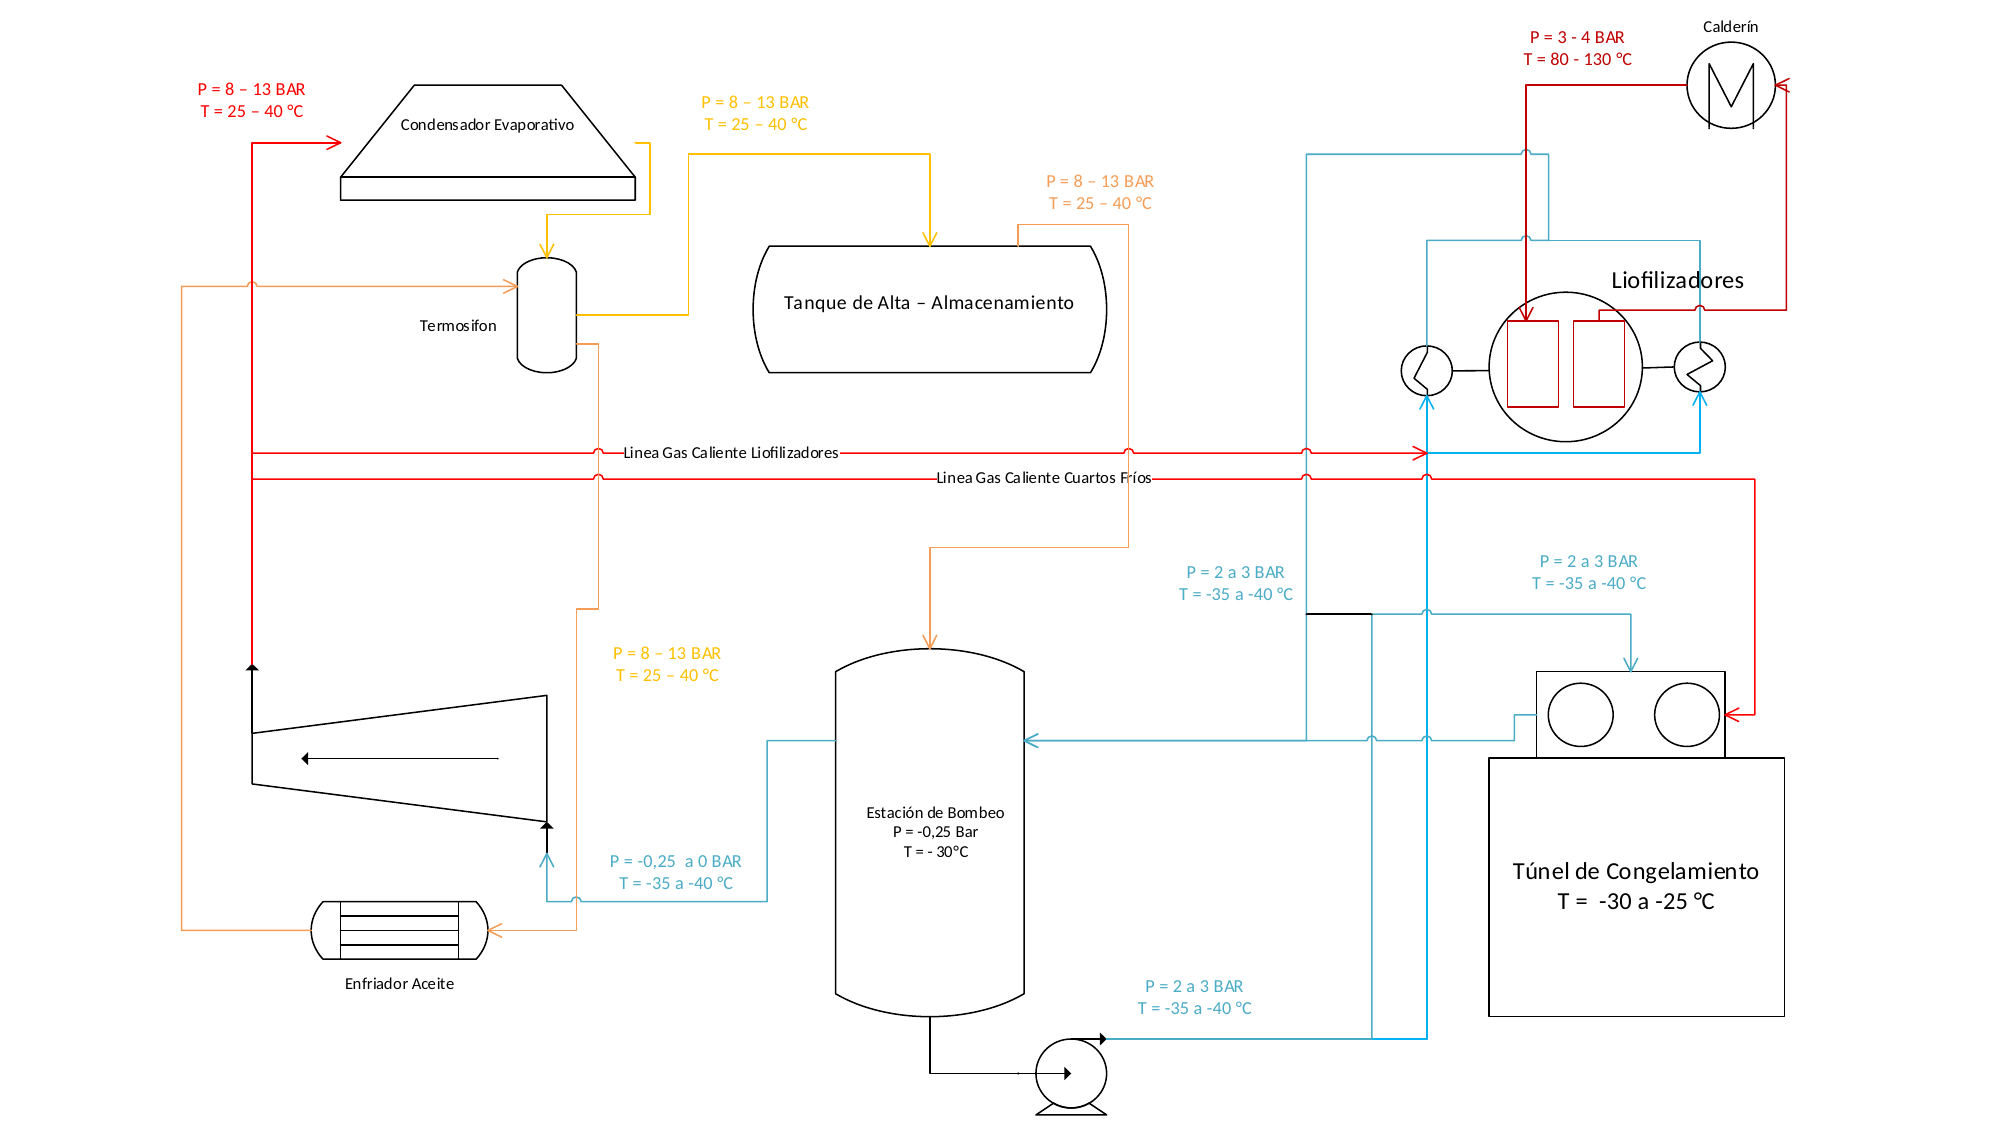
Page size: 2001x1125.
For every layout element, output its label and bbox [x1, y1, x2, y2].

picture [178, 10, 1791, 1116]
